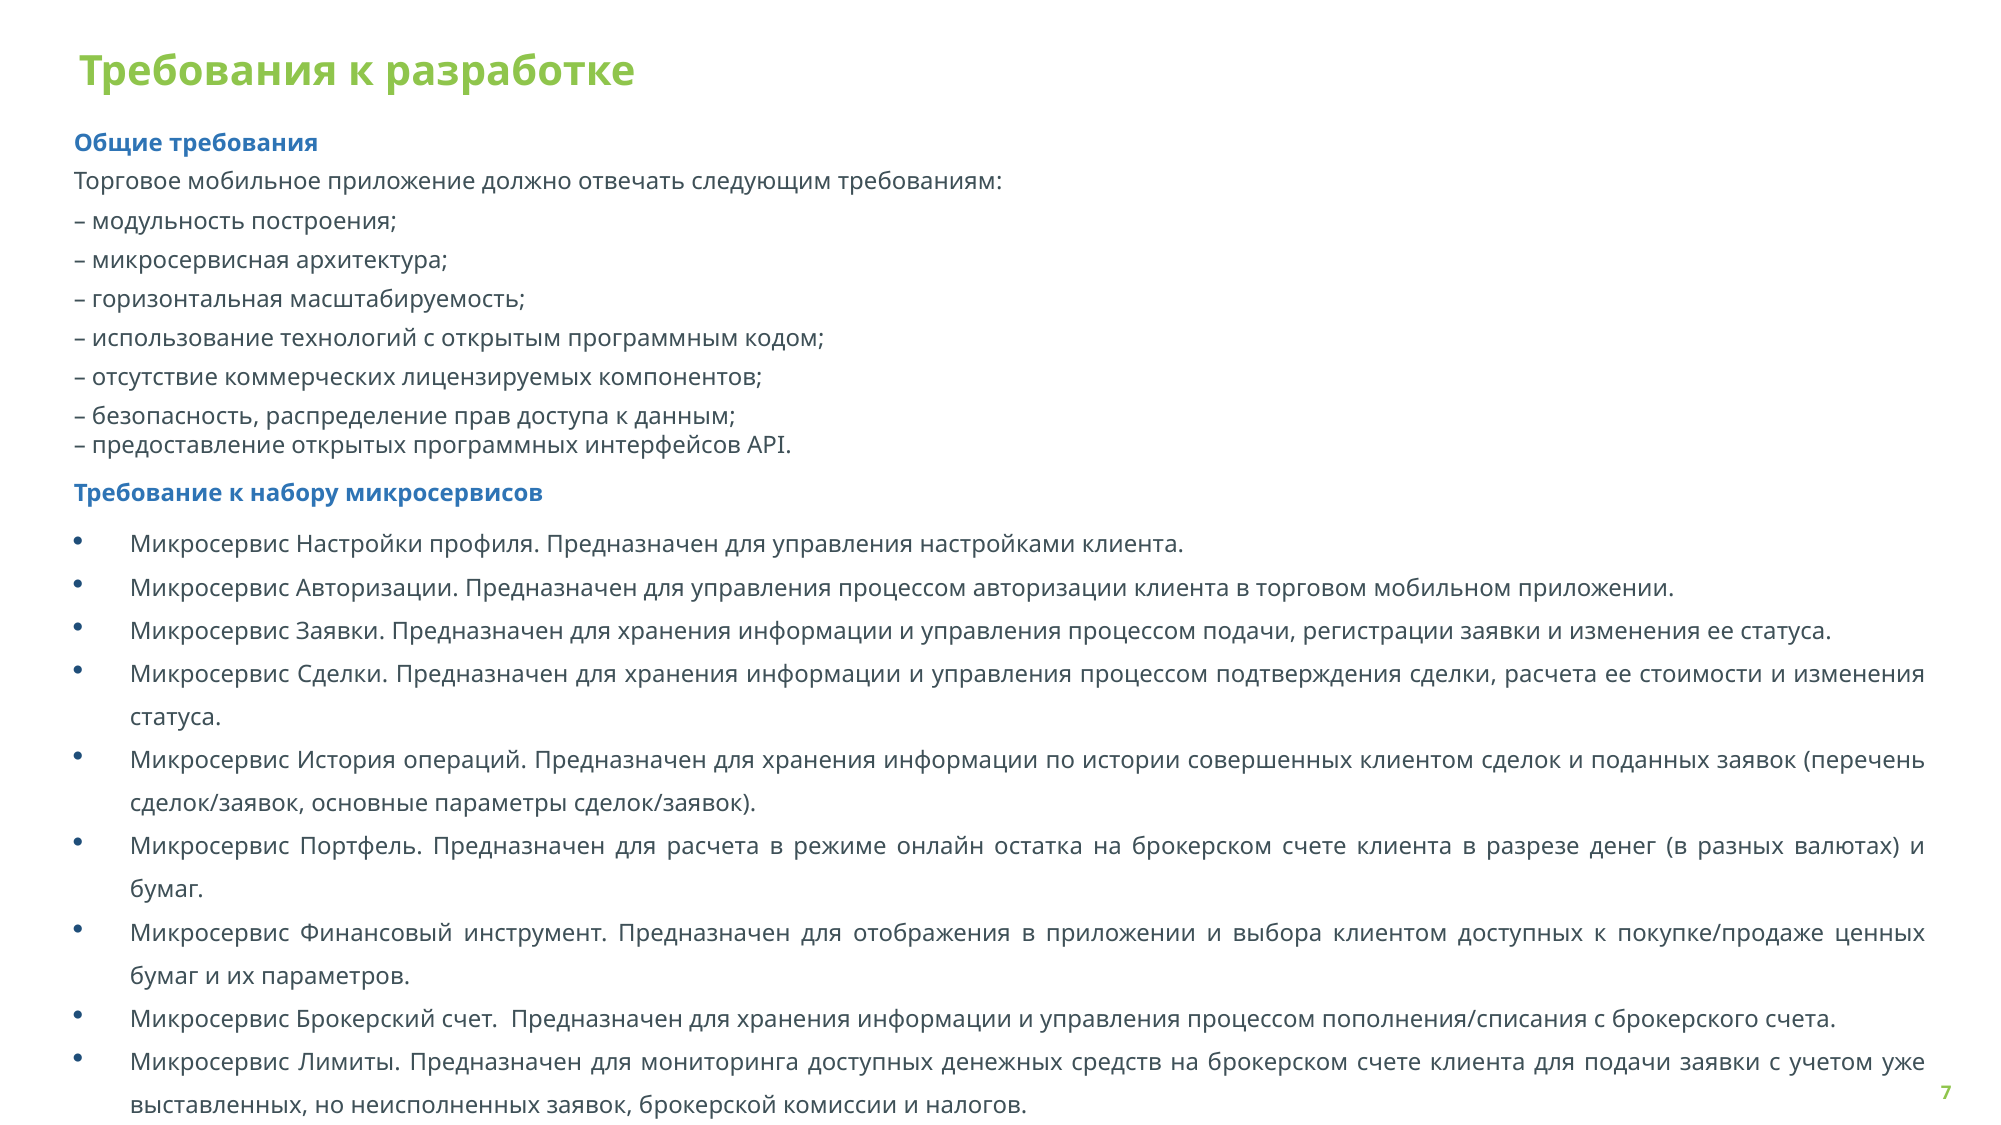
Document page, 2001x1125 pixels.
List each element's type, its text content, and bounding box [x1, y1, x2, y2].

text_box Общие требования Торговое мобильное приложение должно отвечать следующим требованиям: – модульность построения; – микросервисная архитектура; – горизонтальная масштабируемость; – использование технологий с открытым программным кодом; – отсутствие коммерческих лицензируемых компонентов; – безопасность, распределение прав доступа к данным; – предоставление открытых программных интерфейсов API. [58, 117, 1941, 466]
title Требования к разработке [78, 43, 1922, 95]
text_box Требование к набору микросервисов Микросервис Настройки профиля. Предназначен для управления настройками клиента. Микросервис Авторизации. Предназначен для управления процессом авторизации клиента в торговом мобильном приложении. Микросервис Заявки. Предназначен для хранения информации и управления процессом подачи, регистрации заявки и изменения ее статуса. Микросервис Сделки. Предназначен для хранения информации и управления процессом подтверждения сделки, расчета ее стоимости и изменения статуса. Микросервис История операций. Предназначен для хранения информации по истории совершенных клиентом сделок и поданных заявок (перечень сделок/заявок, основные параметры сделок/заявок). Микросервис Портфель. Предназначен для расчета в режиме онлайн остатка на брокерском счете клиента в разрезе денег (в разных валютах) и бумаг. Микросервис Финансовый инструмент. Предназначен для отображения в приложении и выбора клиентом доступных к покупке/продаже ценных бумаг и их параметров. Микросервис Брокерский счет. Предназначен для хранения информации и управления процессом пополнения/списания с брокерского счета. Микросервис Лимиты. Предназначен для мониторинга доступных денежных средств на брокерском счете клиента для подачи заявки с учетом уже выставленных, но неисполненных заявок, брокерской комиссии и налогов. Микросервис Проводки. Предназначен для формирования проводок в бек-офисной системе Банка в результате операций зачисления/списания с брокерского счета, зачисления комиссии, налогов. [58, 468, 1941, 1125]
